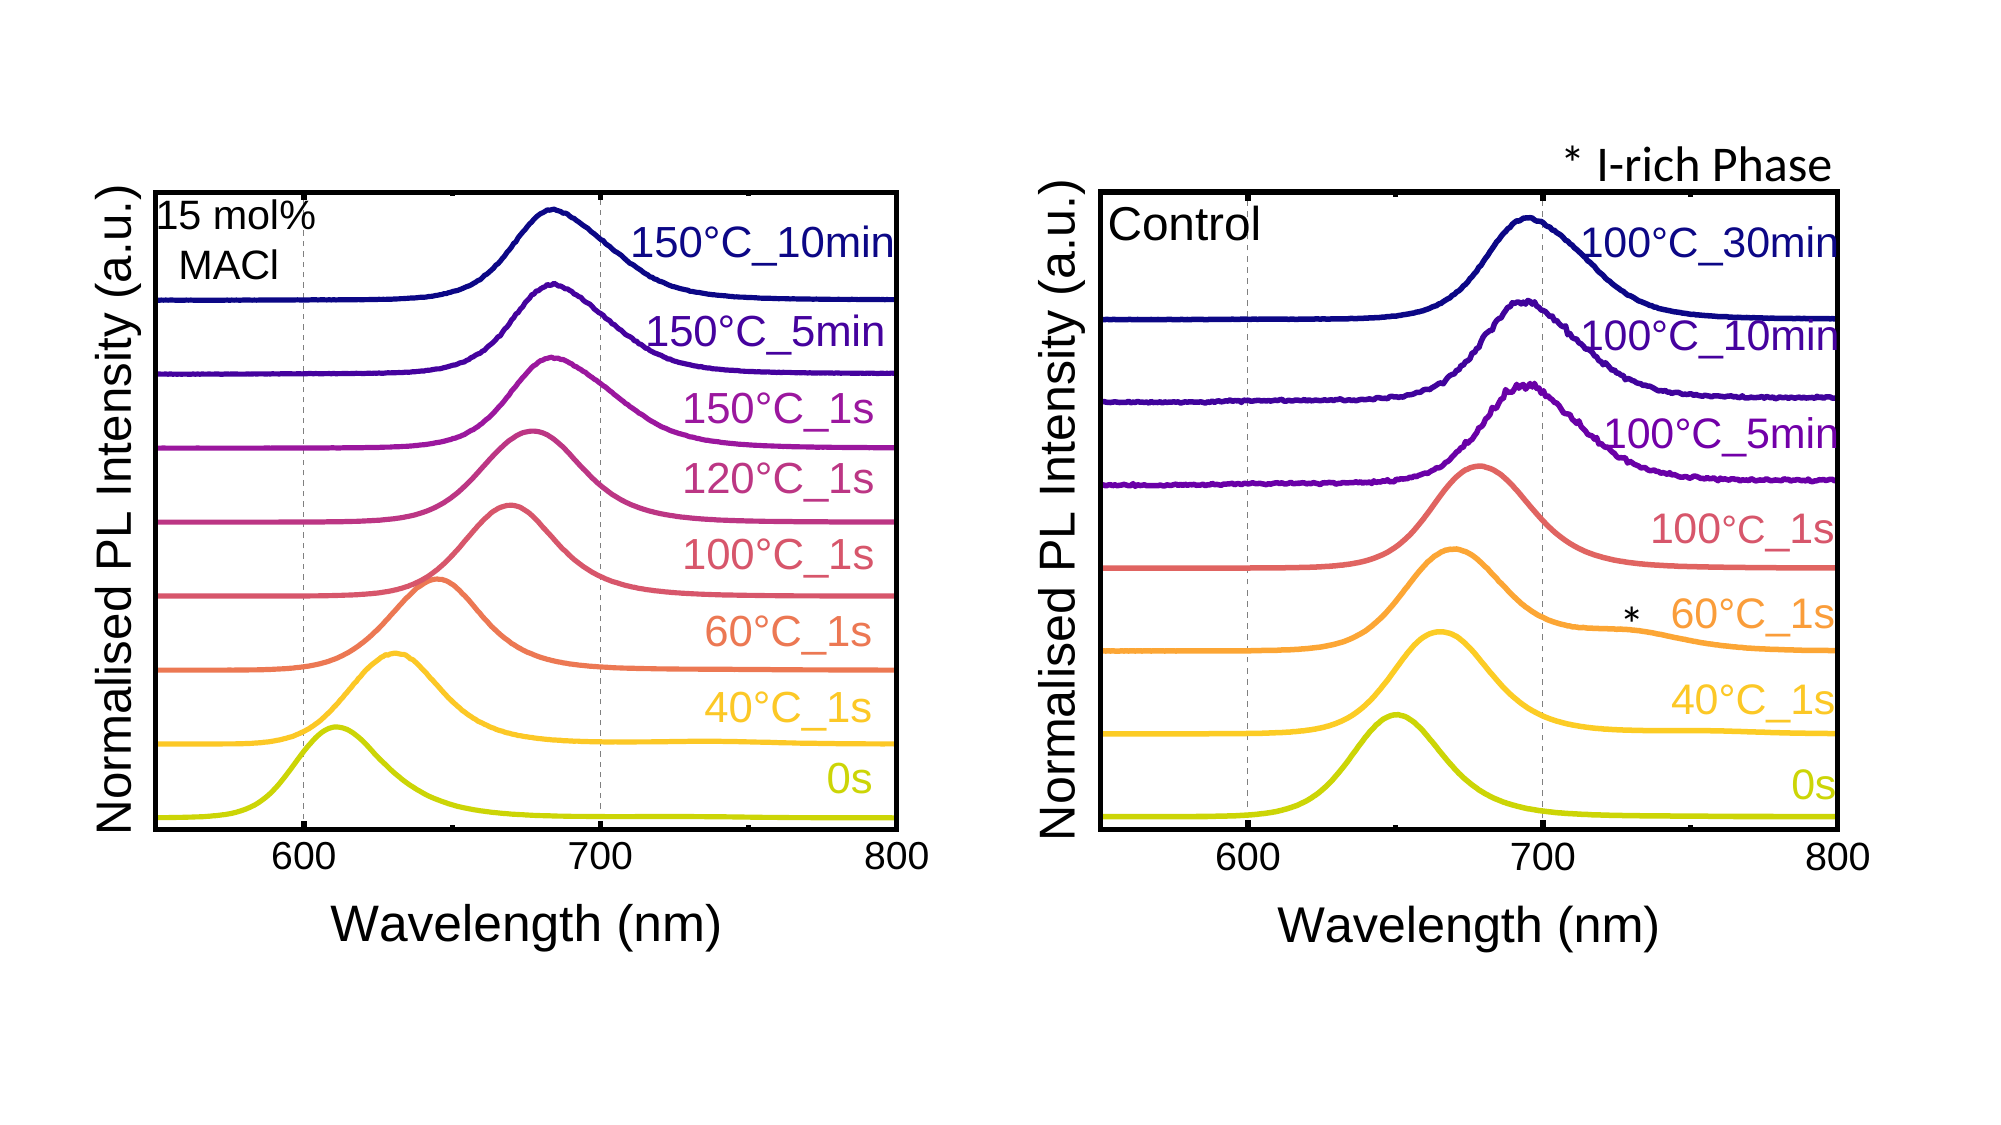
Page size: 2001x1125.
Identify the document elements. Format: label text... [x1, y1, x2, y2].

picture [999, 161, 1906, 979]
text_box * I-rich Phase [1545, 123, 1886, 161]
picture [54, 161, 965, 979]
